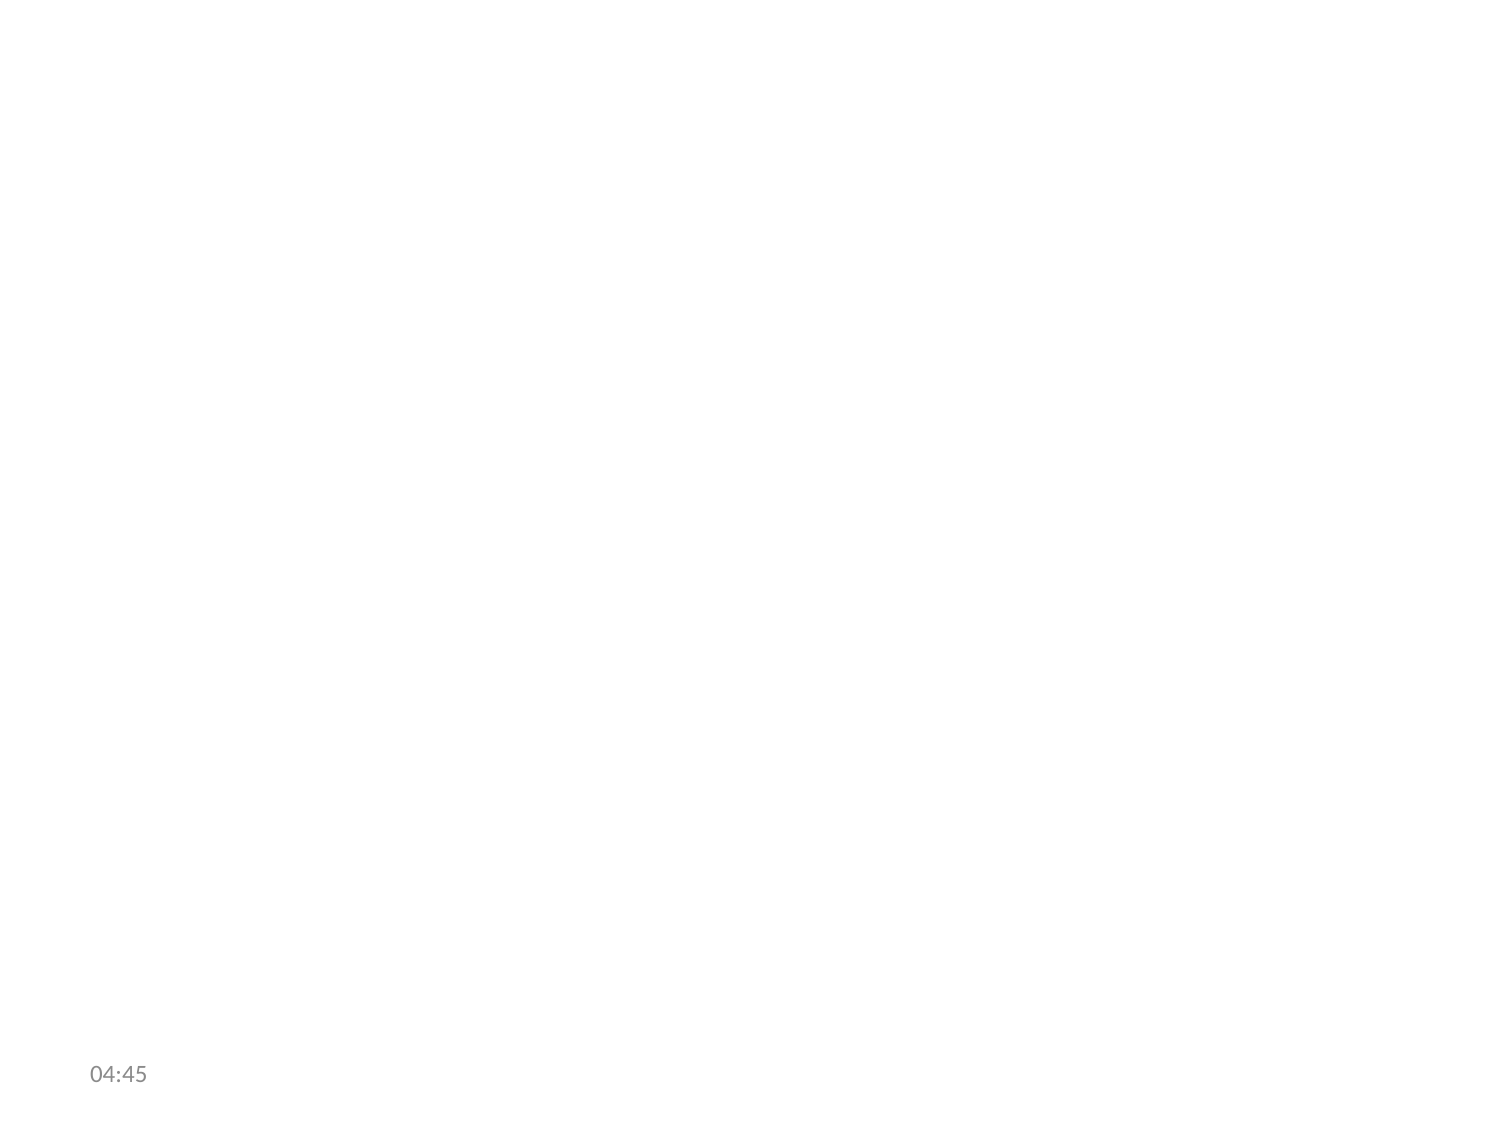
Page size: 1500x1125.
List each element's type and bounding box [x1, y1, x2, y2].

slide_number [75, 1042, 425, 1103]
